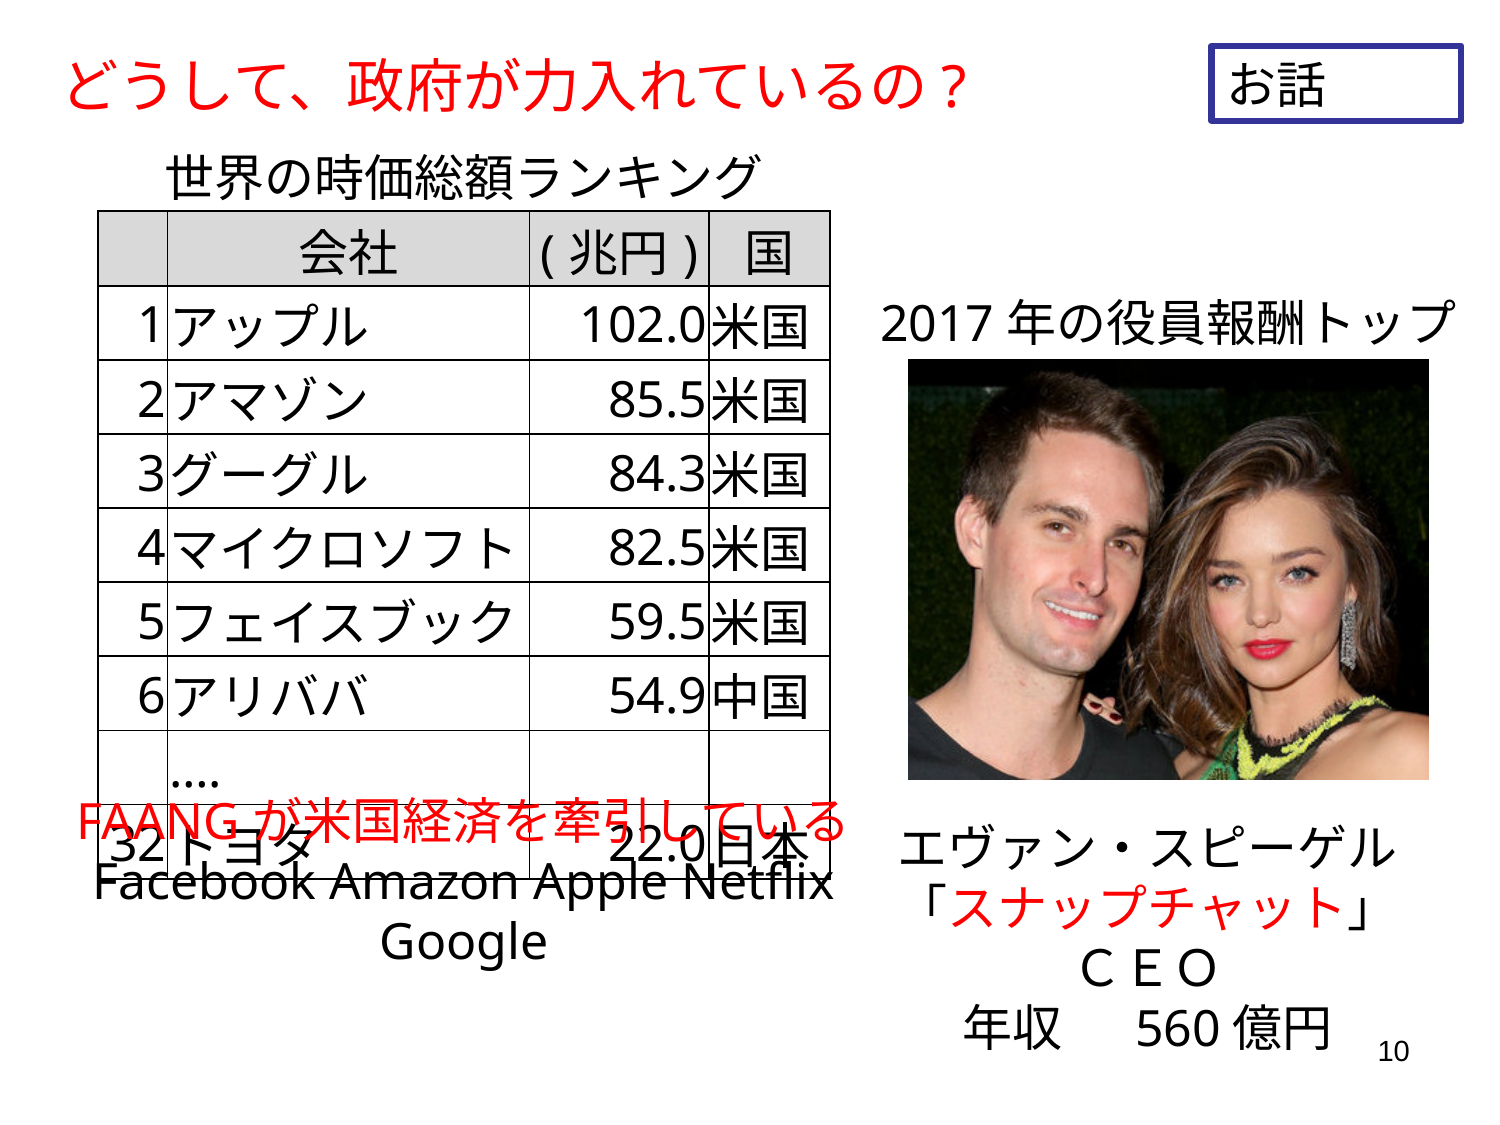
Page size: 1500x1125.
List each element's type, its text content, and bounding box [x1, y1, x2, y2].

table_cell [530, 731, 708, 782]
table_cell 米国 [710, 287, 829, 359]
table_cell 84.3 [530, 435, 708, 507]
slide_number 10 [1074, 1024, 1425, 1103]
table_cell 3 [99, 435, 167, 507]
table_cell アップル [168, 287, 529, 359]
text_box お話 [1211, 45, 1462, 121]
table_cell グーグル [168, 435, 529, 507]
table_cell [710, 731, 829, 782]
table_cell 国 [710, 212, 829, 285]
table_cell 82.5 [530, 509, 708, 581]
table_cell (兆円) [530, 212, 708, 285]
table_cell アマゾン [168, 361, 529, 433]
table_cell 中国 [710, 657, 829, 730]
table_cell 会社 [168, 212, 529, 285]
table_cell 59.5 [530, 583, 708, 655]
table_cell マイクロソフト [168, 509, 529, 581]
table_cell 4 [99, 509, 167, 581]
table_cell 54.9 [530, 657, 708, 730]
table_cell 6 [99, 657, 167, 730]
title どうして、政府が力入れているの? [45, 45, 1396, 123]
table_cell 1 [99, 287, 167, 359]
table_cell 2 [99, 361, 167, 433]
table_cell 米国 [710, 583, 829, 655]
table_cell アリババ [168, 657, 529, 730]
table_cell 米国 [710, 361, 829, 433]
table_cell 米国 [710, 435, 829, 507]
table_cell 5 [99, 583, 167, 655]
table_cell [99, 731, 167, 782]
text_box FAANGが米国経済を牽引している Facebook Amazon Apple Netflix Google [47, 782, 880, 1037]
text_box エヴァン・スピーゲル 「スナップチャット」 ＣＥＯ 年収 560億円 [882, 808, 1413, 1064]
table_cell フェイスブック [168, 583, 529, 655]
table_cell 85.5 [530, 361, 708, 433]
table_cell 米国 [710, 509, 829, 581]
table_cell 102.0 [530, 287, 708, 359]
table_cell [99, 212, 167, 285]
text_box 2017年の役員報酬トップ [865, 284, 1472, 359]
table_header 世界の時価総額ランキング [98, 137, 830, 210]
picture [908, 359, 1429, 780]
table_cell …. [168, 731, 529, 782]
